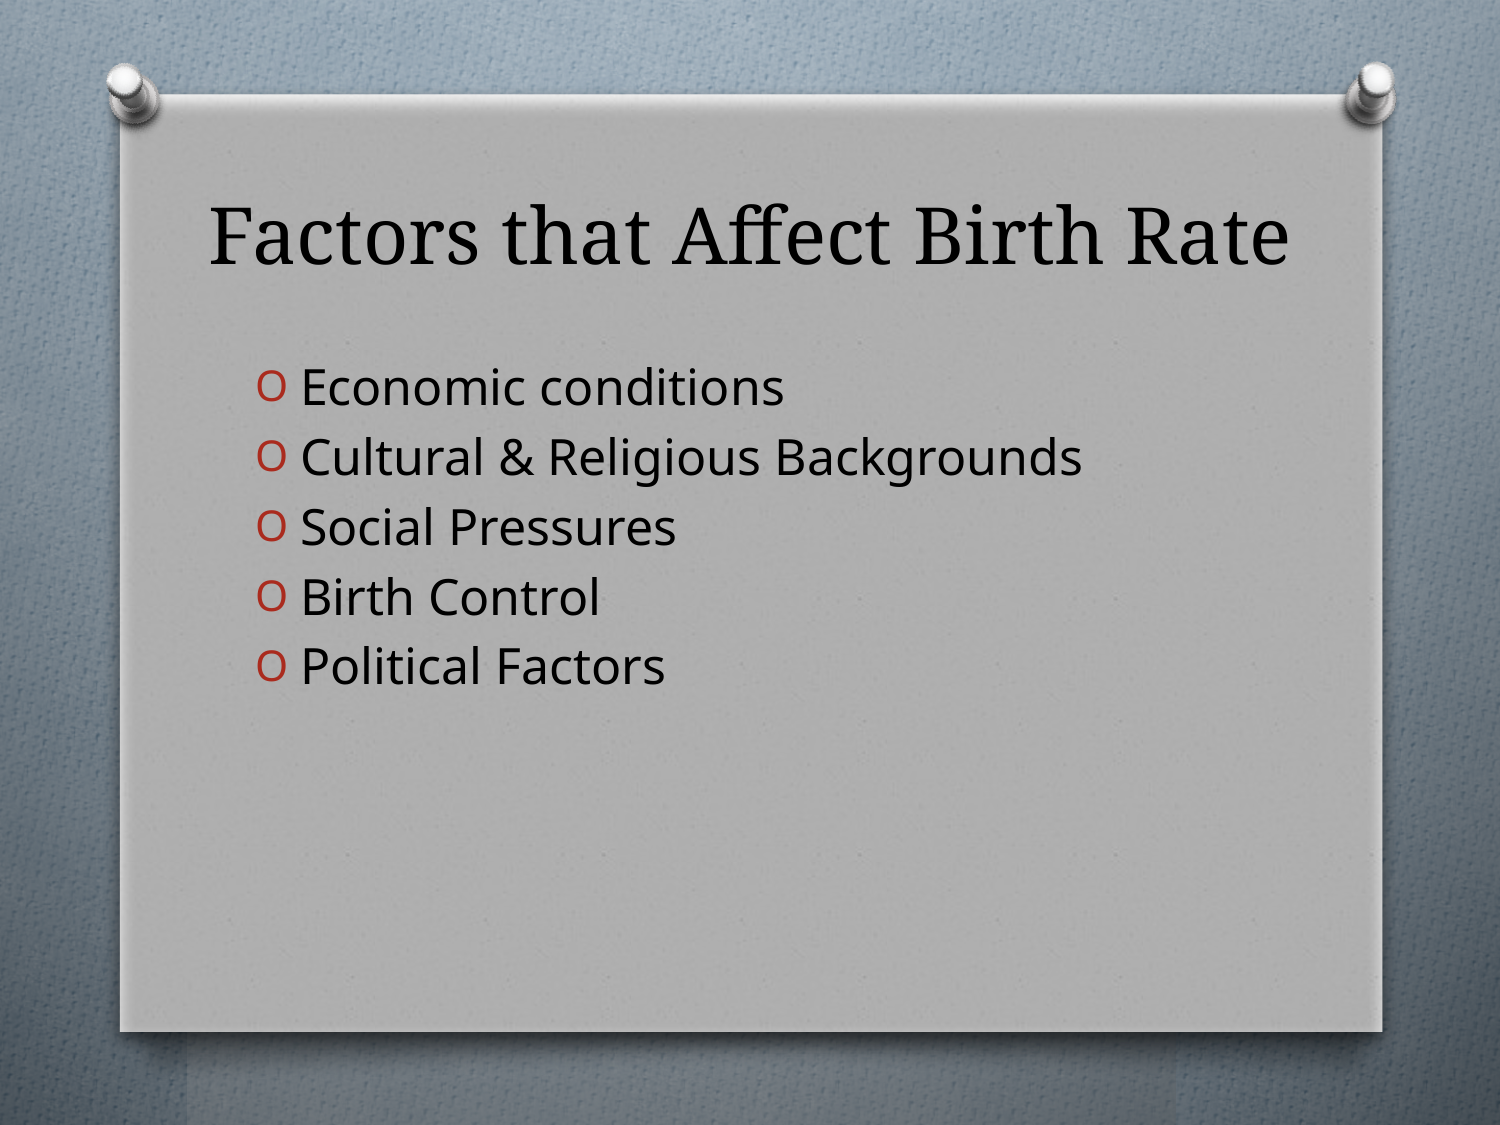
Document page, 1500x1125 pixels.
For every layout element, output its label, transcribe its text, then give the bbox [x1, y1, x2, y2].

title Factors that Affect Birth Rate [179, 134, 1323, 332]
picture [1317, 35, 1439, 156]
list Economic conditions Cultural & Religious Backgrounds Social Pressures Birth Control Political Factors [240, 347, 1257, 939]
picture [75, 29, 198, 153]
